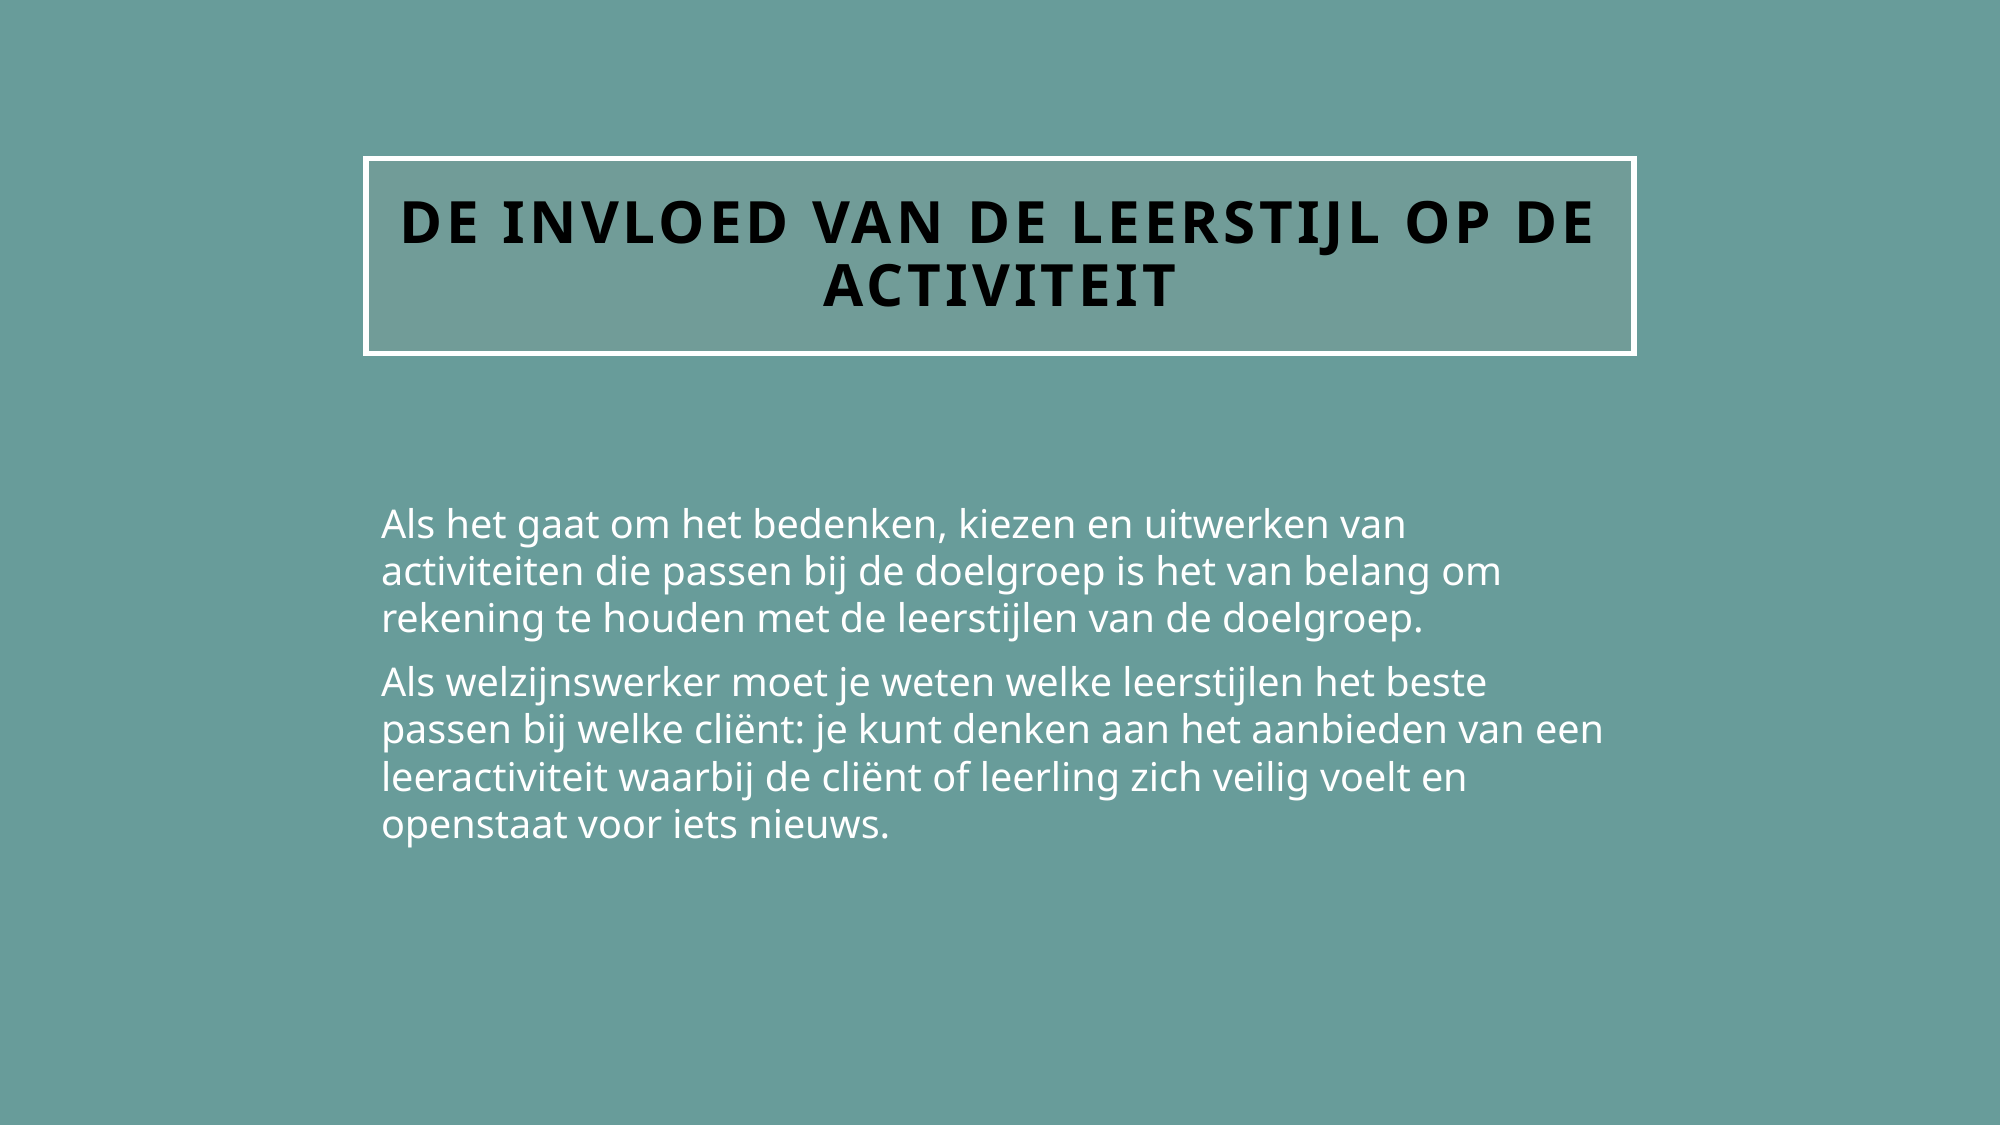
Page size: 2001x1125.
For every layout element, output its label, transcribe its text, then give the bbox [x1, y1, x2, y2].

title De invloed van de leerstijl op de activiteit [363, 156, 1637, 356]
list Als het gaat om het bedenken, kiezen en uitwerken van activiteiten die passen bij de doelgroep is het van belang om rekening te houden met de leerstijlen van de doelgroep. Als welzijnswerker moet je weten welke leerstijlen het beste passen bij welke cliënt: je kunt denken aan het aanbieden van een leeractiviteit waarbij de cliënt of leerling zich veilig voelt en openstaat voor iets nieuws. [366, 491, 1634, 859]
